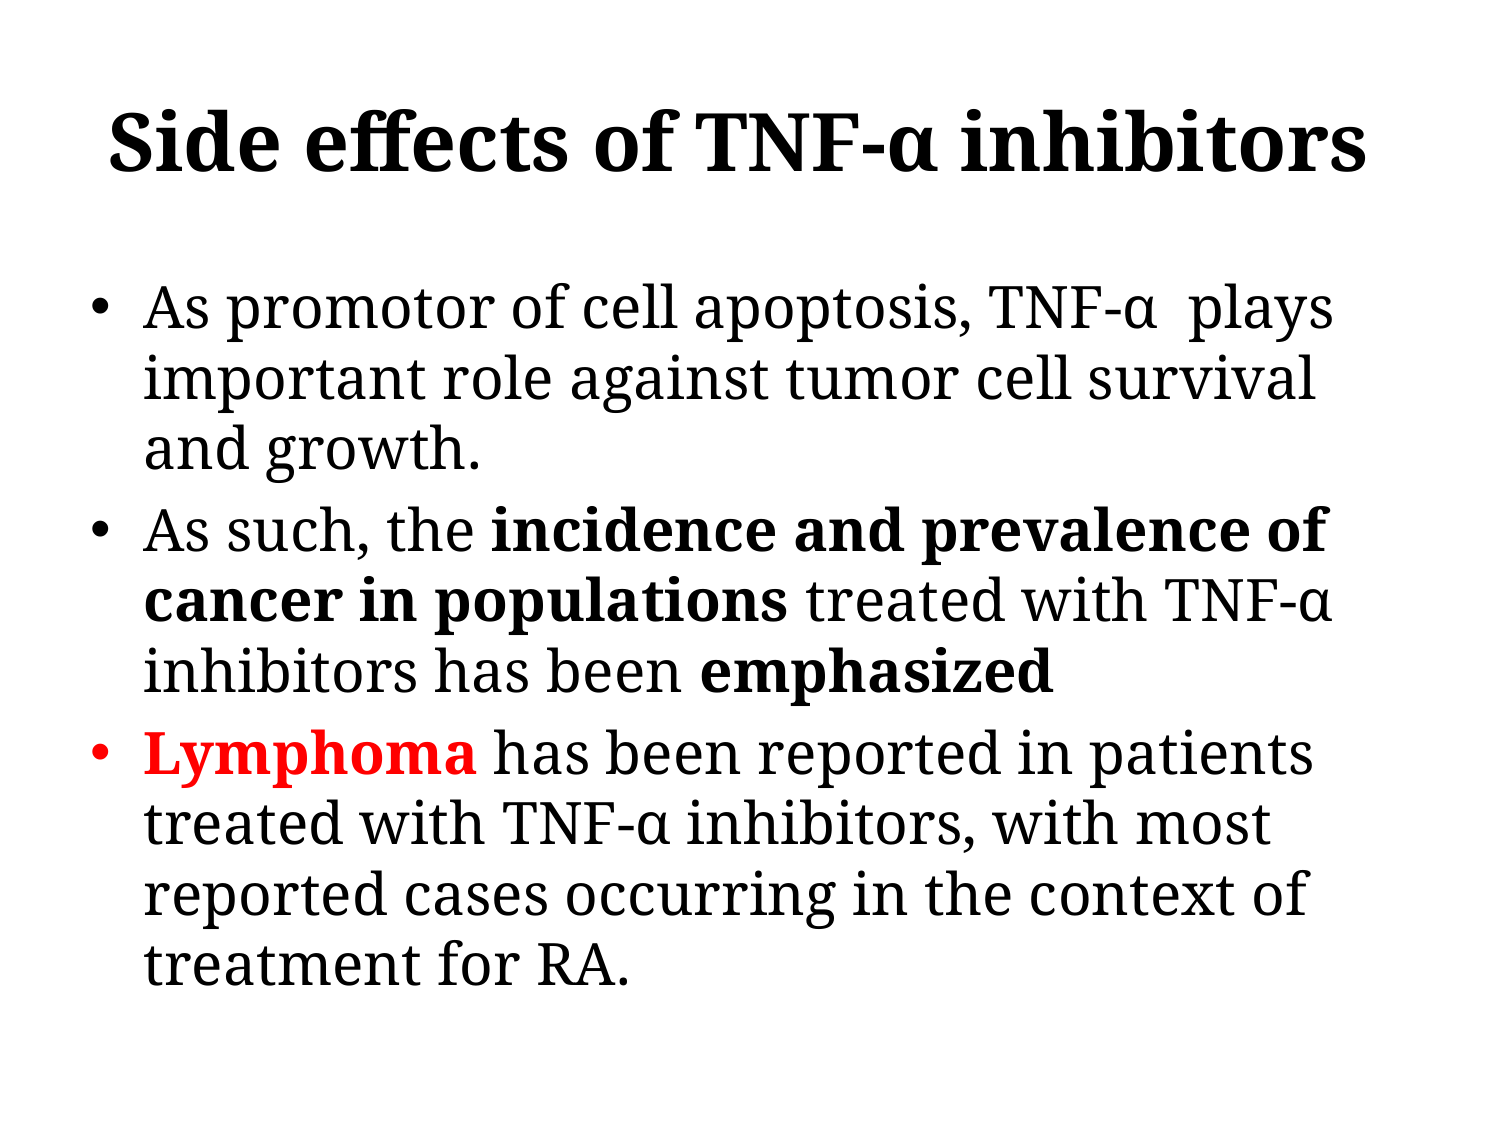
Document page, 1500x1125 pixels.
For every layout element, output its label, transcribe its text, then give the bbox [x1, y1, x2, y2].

list As promotor of cell apoptosis, TNF-α plays important role against tumor cell survival and growth. As such, the incidence and prevalence of cancer in populations treated with TNF-α inhibitors has been emphasized Lymphoma has been reported in patients treated with TNF-α inhibitors, with most reported cases occurring in the context of treatment for RA. [75, 262, 1425, 1005]
title Side effects of TNF-α inhibitors [75, 45, 1425, 233]
